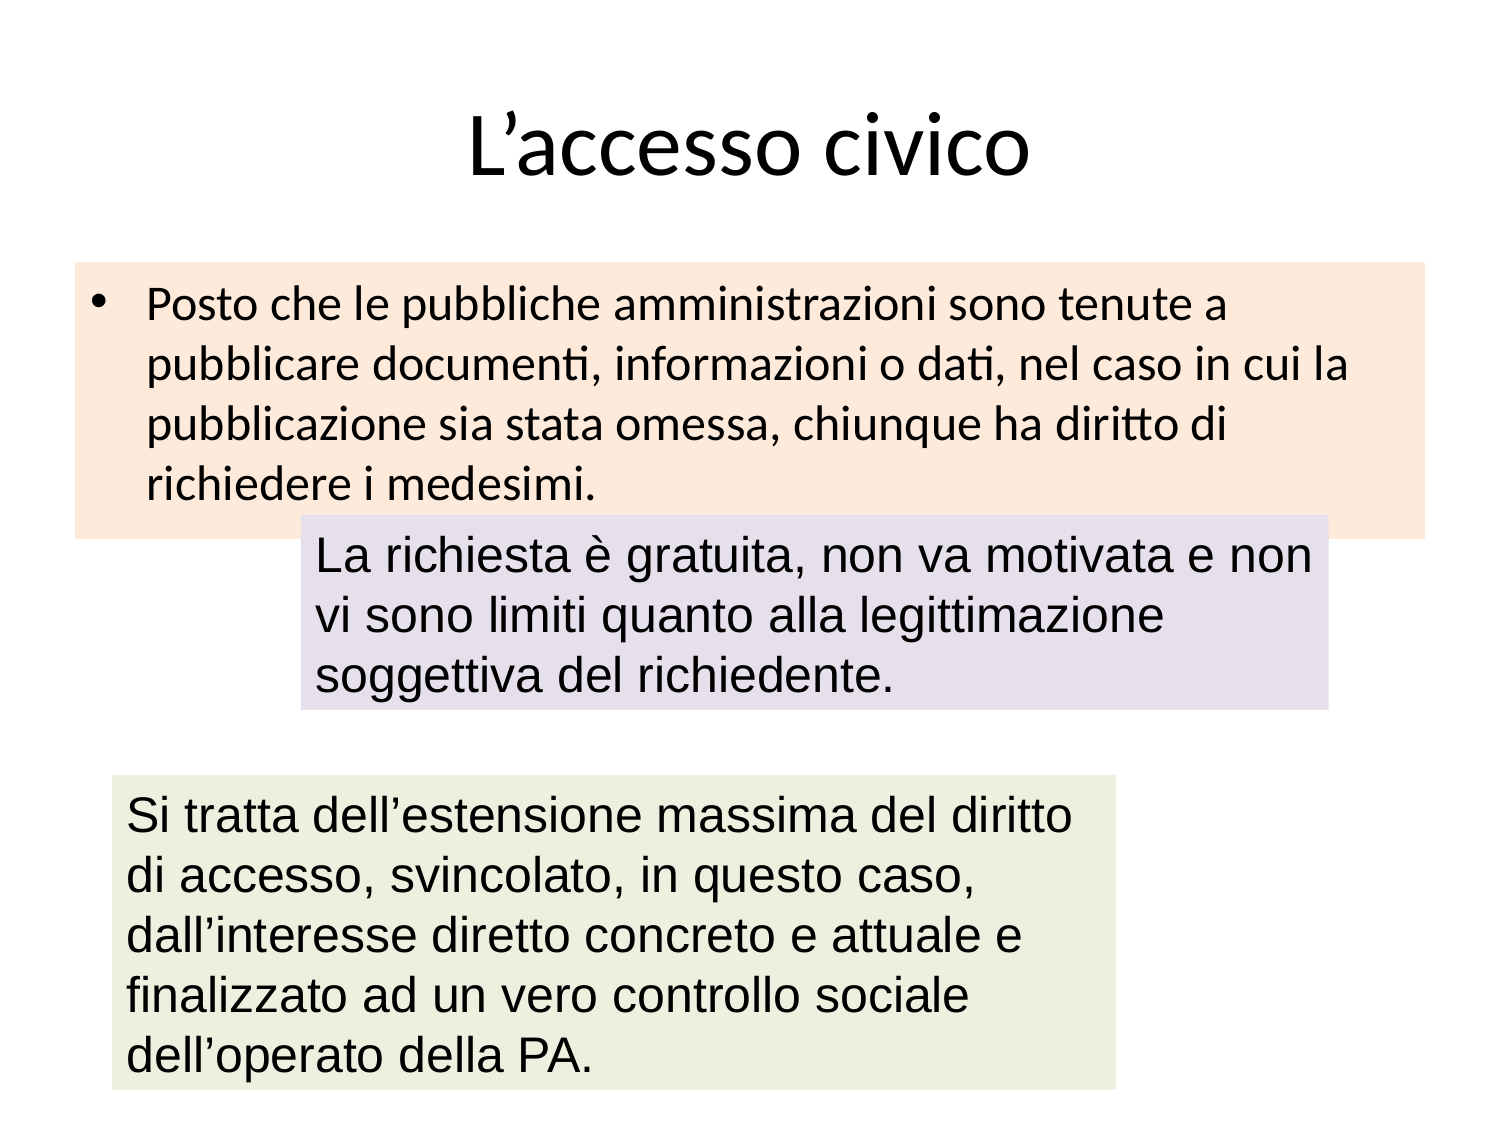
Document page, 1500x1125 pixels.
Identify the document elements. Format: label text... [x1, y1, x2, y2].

text_box La richiesta è gratuita, non va motivata e non vi sono limiti quanto alla legittimazione soggettiva del richiedente. [301, 515, 1329, 710]
title L’accesso civico [74, 44, 1426, 233]
text_box Si tratta dell’estensione massima del diritto di accesso, svincolato, in questo caso, dall’interesse diretto concreto e attuale e finalizzato ad un vero controllo sociale dell’operato della PA. [112, 775, 1117, 1090]
list Posto che le pubbliche amministrazioni sono tenute a pubblicare documenti, informazioni o dati, nel caso in cui la pubblicazione sia stata omessa, chiunque ha diritto di richiedere i medesimi. [74, 262, 1426, 540]
